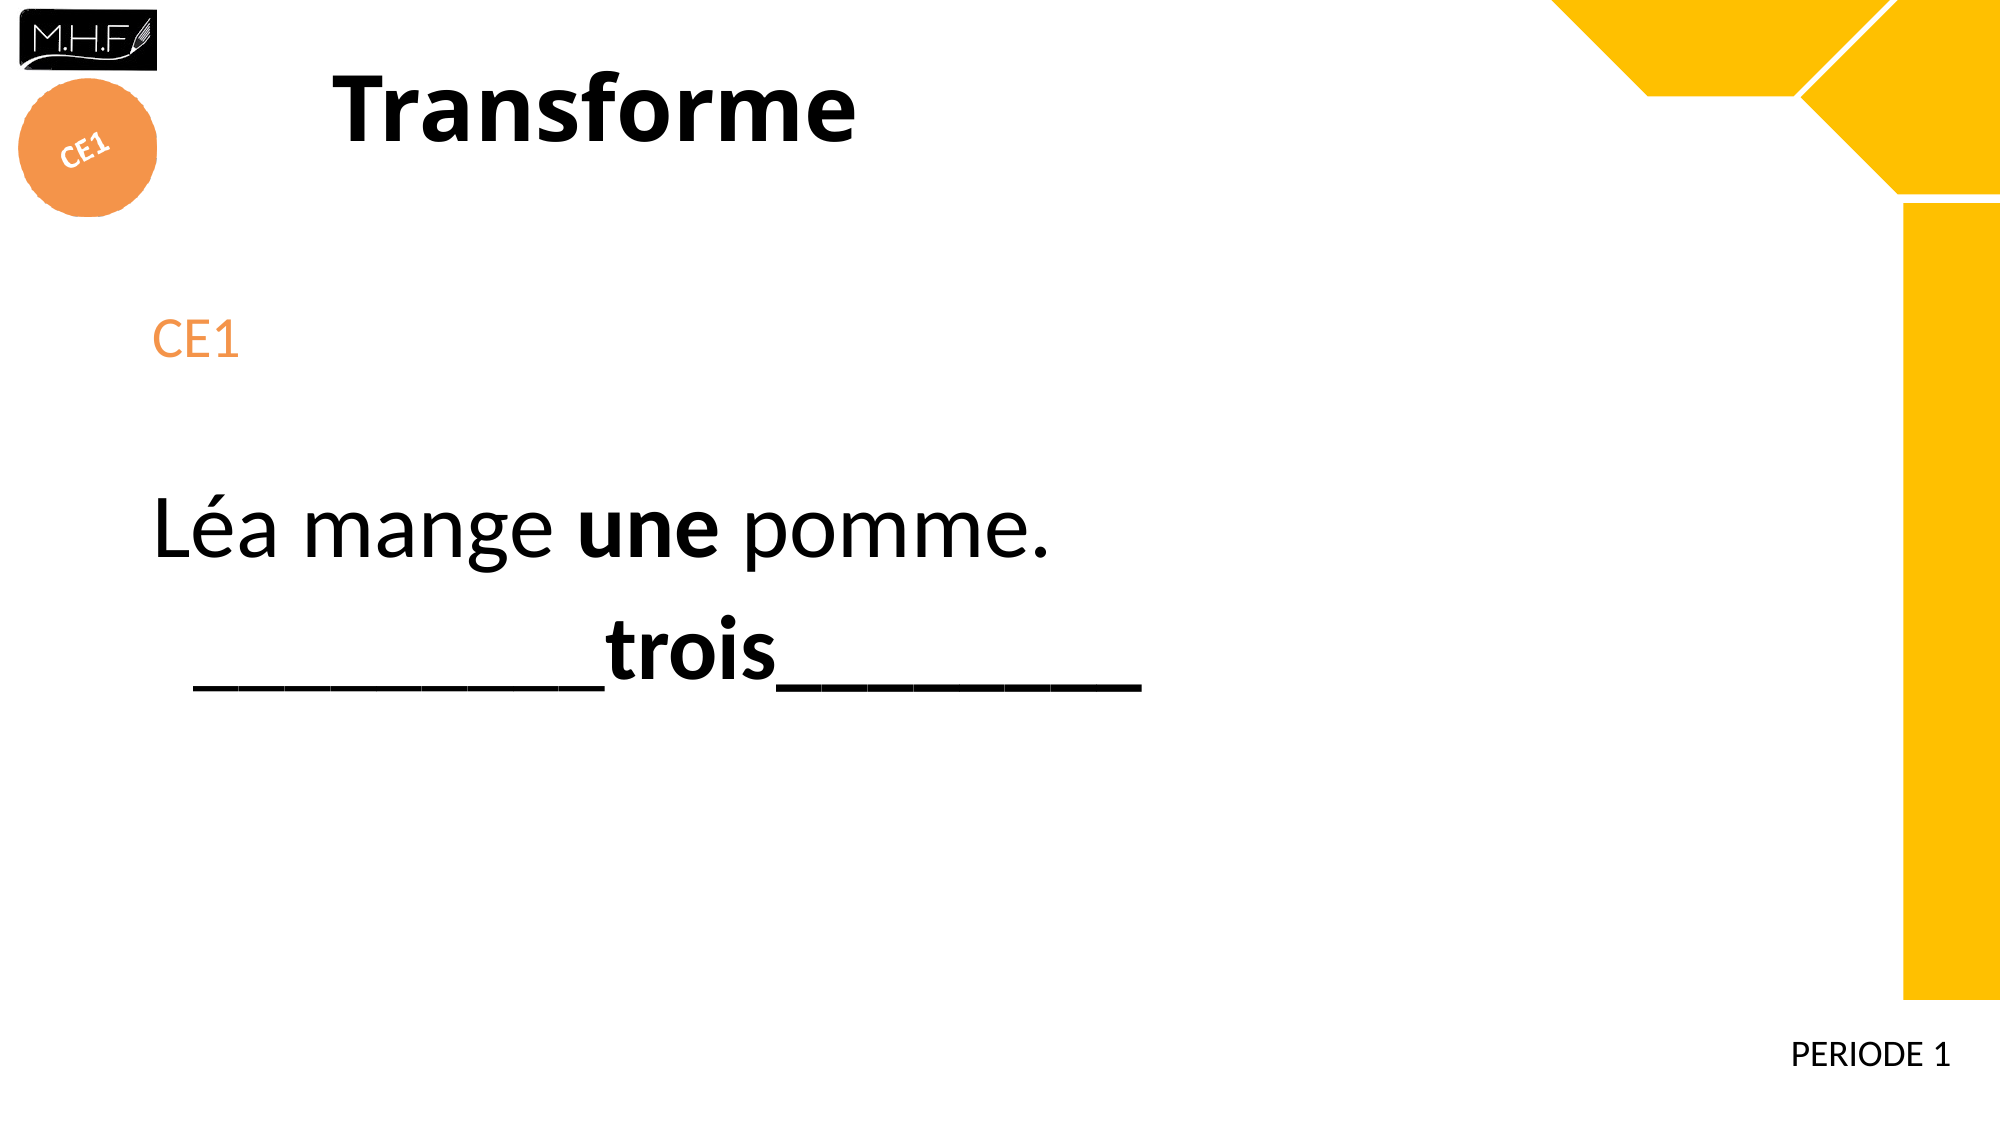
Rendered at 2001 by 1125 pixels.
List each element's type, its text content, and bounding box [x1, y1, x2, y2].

list CE1 Léa mange une pomme. _________trois________ [137, 299, 1863, 1014]
picture [16, 7, 157, 74]
title Transforme [316, 3, 1863, 221]
text_box [1799, 0, 2000, 196]
picture [18, 78, 157, 218]
text_box PERIODE 1 [1362, 1021, 1967, 1082]
text_box [1902, 202, 2000, 1001]
text_box [1549, 0, 1892, 98]
